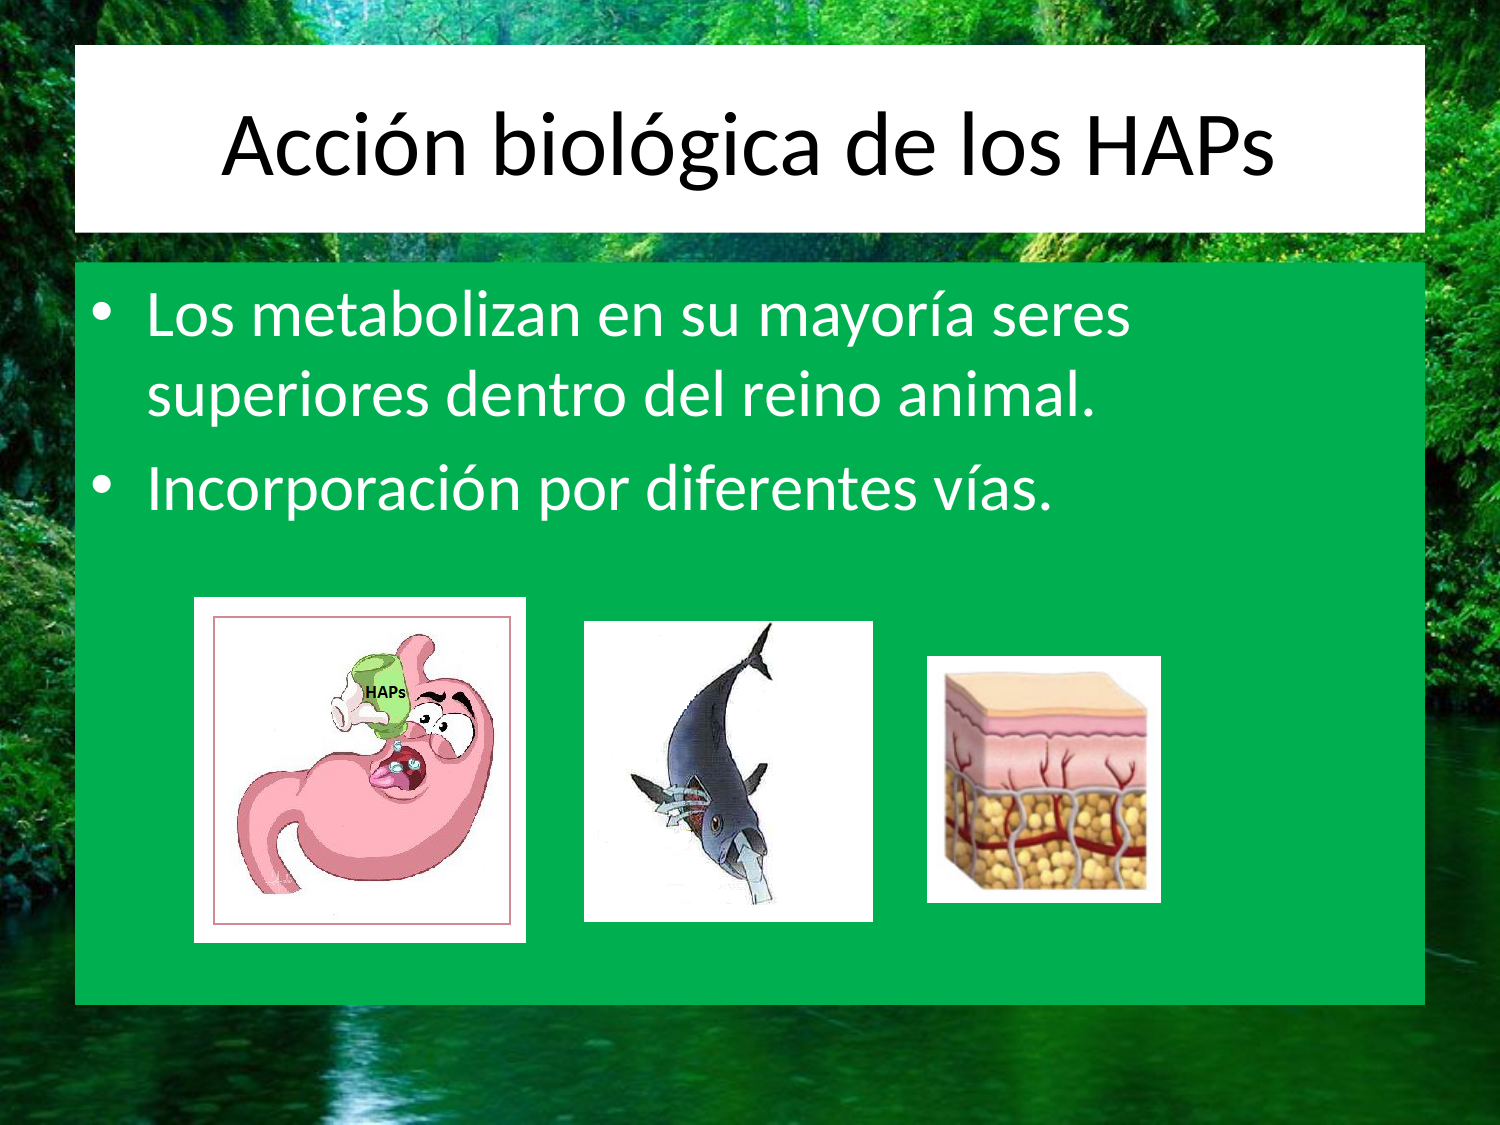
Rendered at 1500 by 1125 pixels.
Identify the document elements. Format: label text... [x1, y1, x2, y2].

title Acción biológica de los HAPs [75, 45, 1425, 233]
list Los metabolizan en su mayoría seres superiores dentro del reino animal. Incorporación por diferentes vías. [75, 262, 1425, 1005]
picture [0, 0, 1500, 1125]
